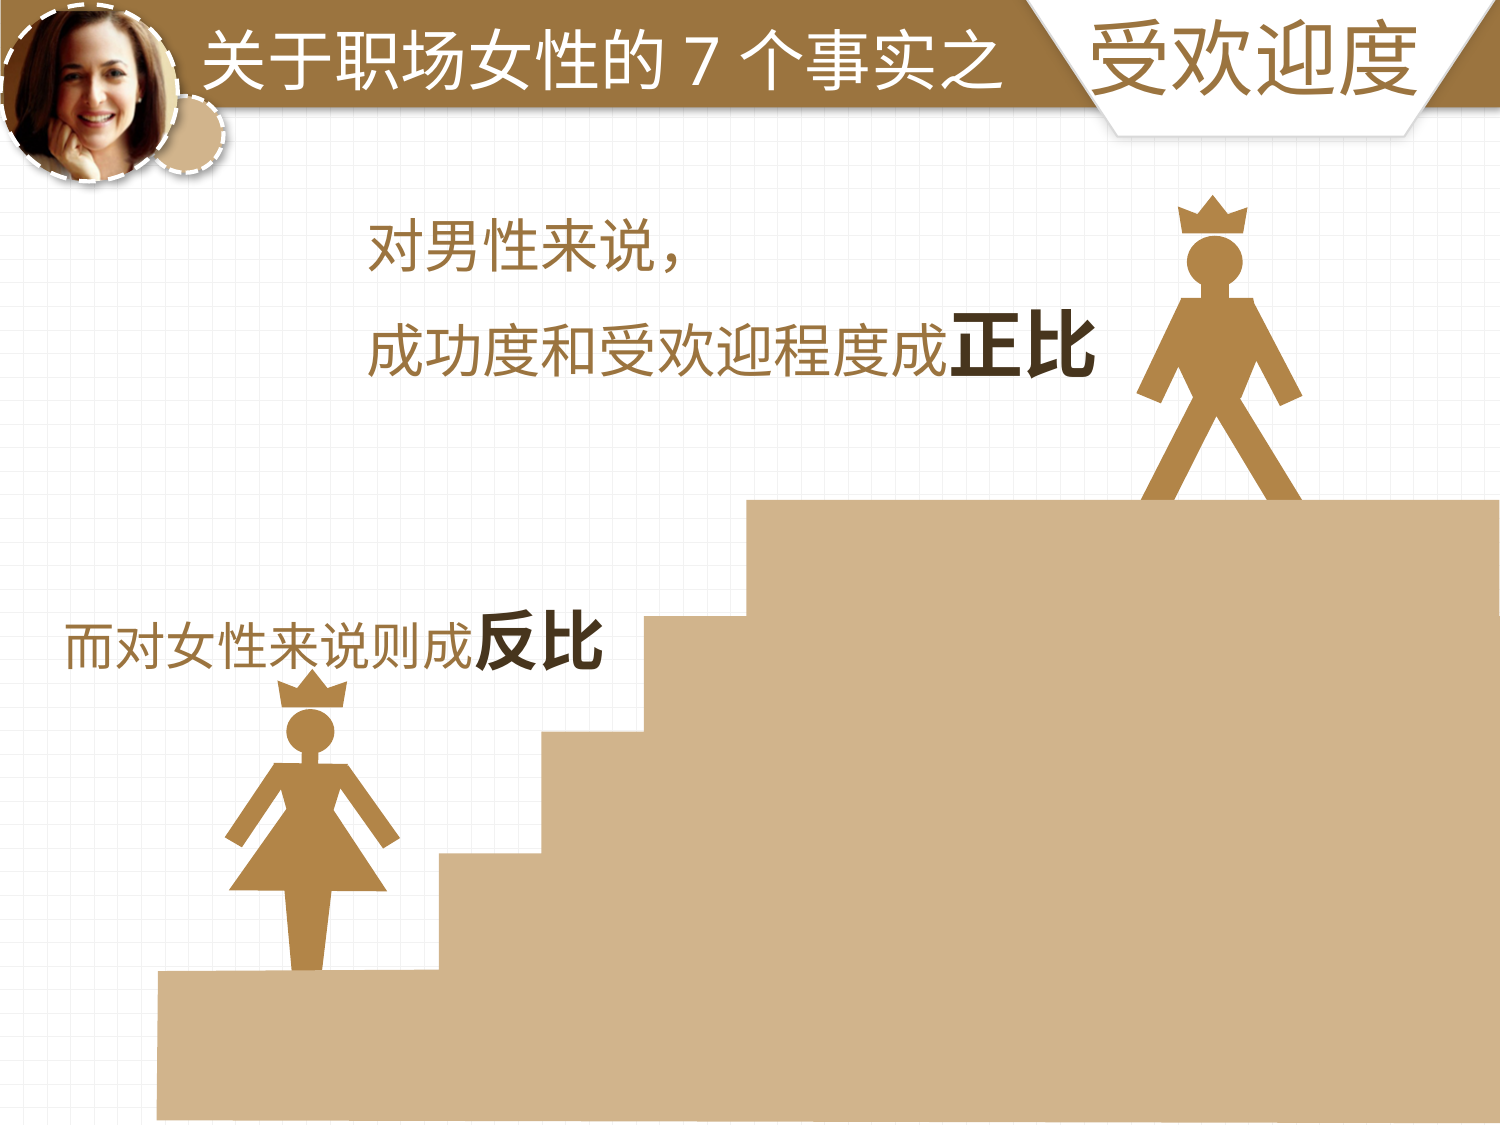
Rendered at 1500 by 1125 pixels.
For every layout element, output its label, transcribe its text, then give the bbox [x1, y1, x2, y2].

text_box [1134, 236, 1305, 497]
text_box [1021, 0, 1500, 137]
text_box 关于职场女性的7个事实之 [185, 11, 1016, 107]
text_box [275, 666, 350, 710]
picture [0, 4, 178, 182]
text_box [154, 497, 1500, 1125]
text_box 对男性来说， 成功度和受欢迎程度成正比 [351, 187, 1114, 395]
text_box [222, 710, 403, 968]
text_box 而对女性来说则成反比 [5, 551, 621, 687]
text_box [1175, 192, 1250, 236]
